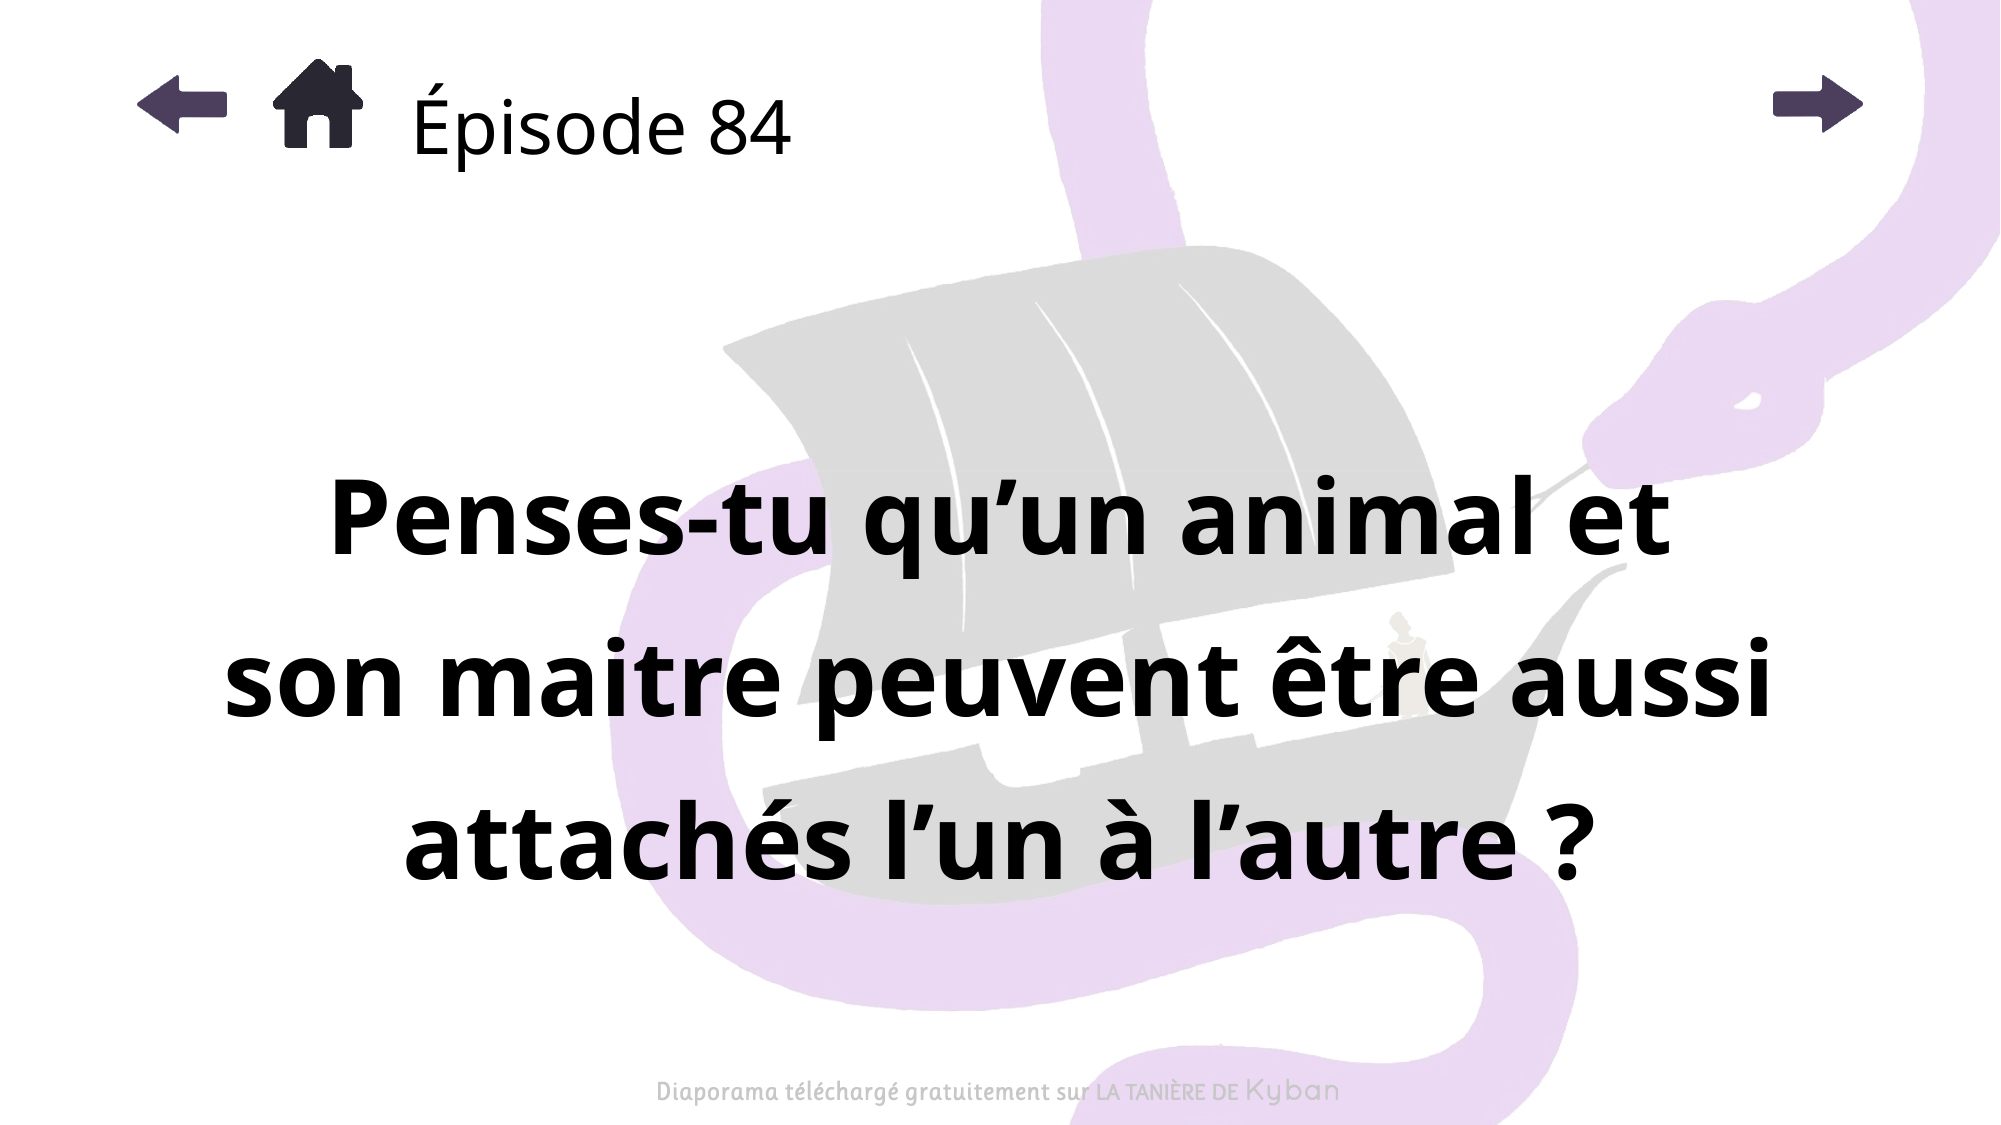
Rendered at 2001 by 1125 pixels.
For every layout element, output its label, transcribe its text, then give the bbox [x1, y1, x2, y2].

title Épisode 84 [395, 59, 1863, 202]
list Penses-tu qu’un animal et son maitre peuvent être aussi attachés l’un à l’autre ? [137, 299, 1863, 1014]
picture [0, 0, 2001, 1125]
